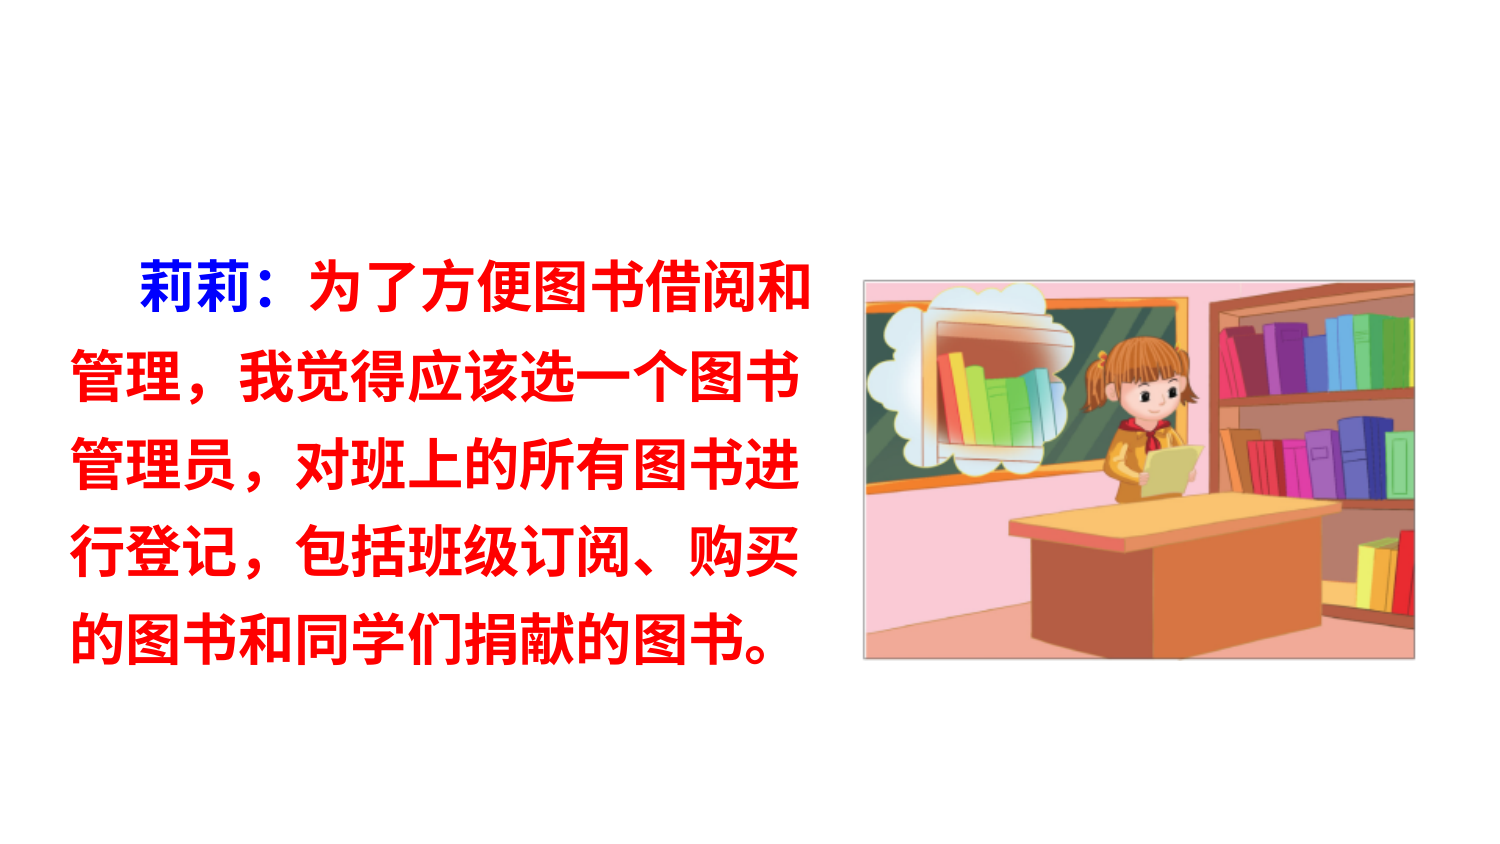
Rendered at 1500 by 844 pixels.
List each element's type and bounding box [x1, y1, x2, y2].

text_box [49, 206, 1417, 683]
